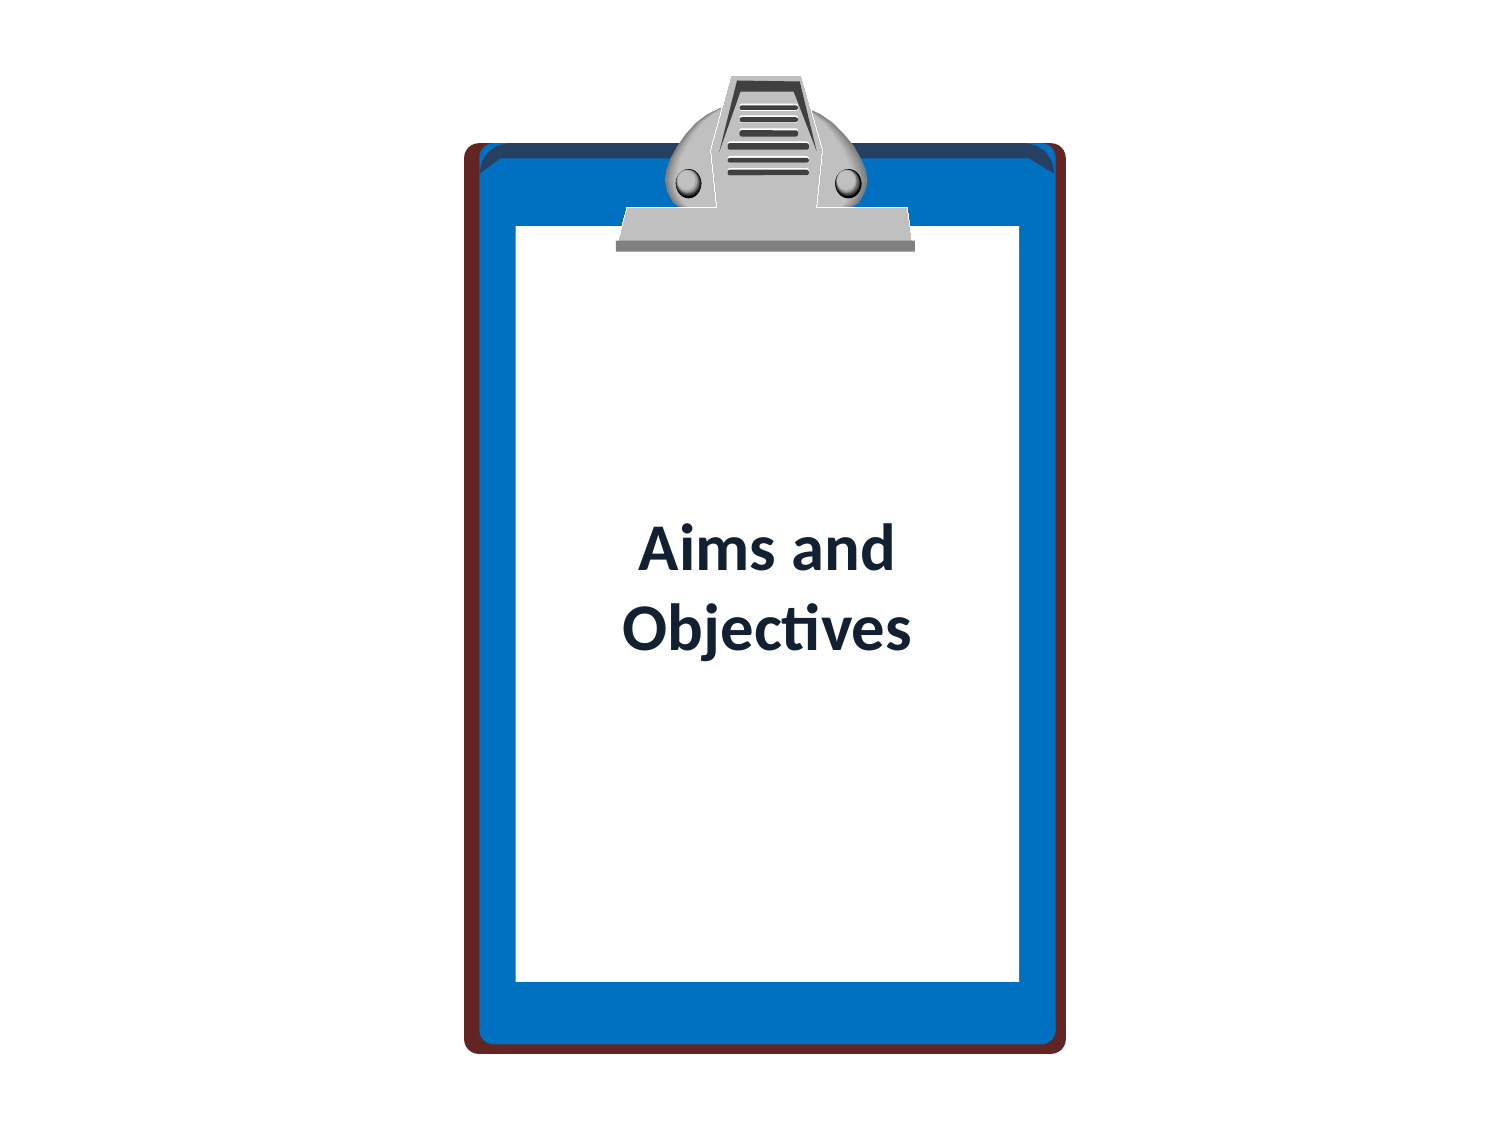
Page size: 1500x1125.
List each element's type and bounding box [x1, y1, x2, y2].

text_box [463, 74, 1067, 1056]
